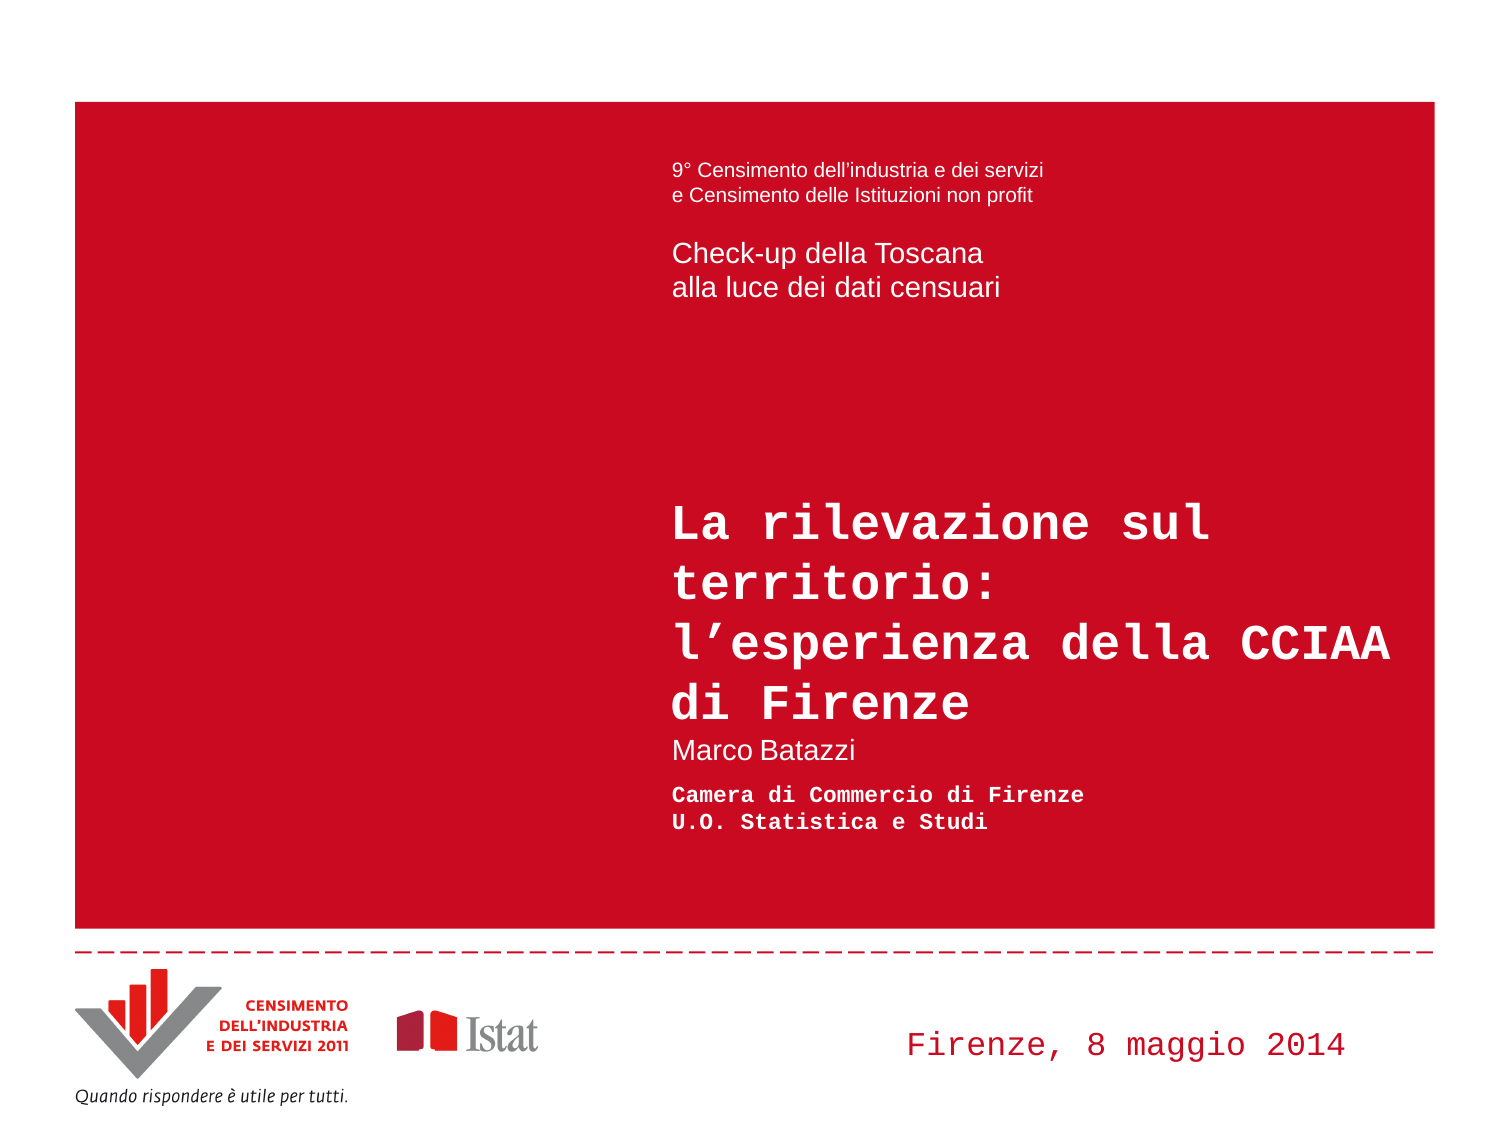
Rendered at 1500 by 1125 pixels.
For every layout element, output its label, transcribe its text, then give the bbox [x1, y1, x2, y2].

text_box La rilevazione sul territorio: l’esperienza della CCIAA di Firenze [655, 482, 1412, 738]
text_box Marco Batazzi Camera di Commercio di Firenze U.O. Statistica e Studi [657, 724, 1187, 842]
text_box 9° Censimento dell’industria e dei servizi e Censimento delle Istituzioni non profit Check-up della Toscana alla luce dei dati censuari [657, 149, 1187, 332]
picture [74, 969, 538, 1107]
text_box [75, 101, 1435, 929]
text_box Firenze, 8 maggio 2014 [891, 1014, 1376, 1070]
